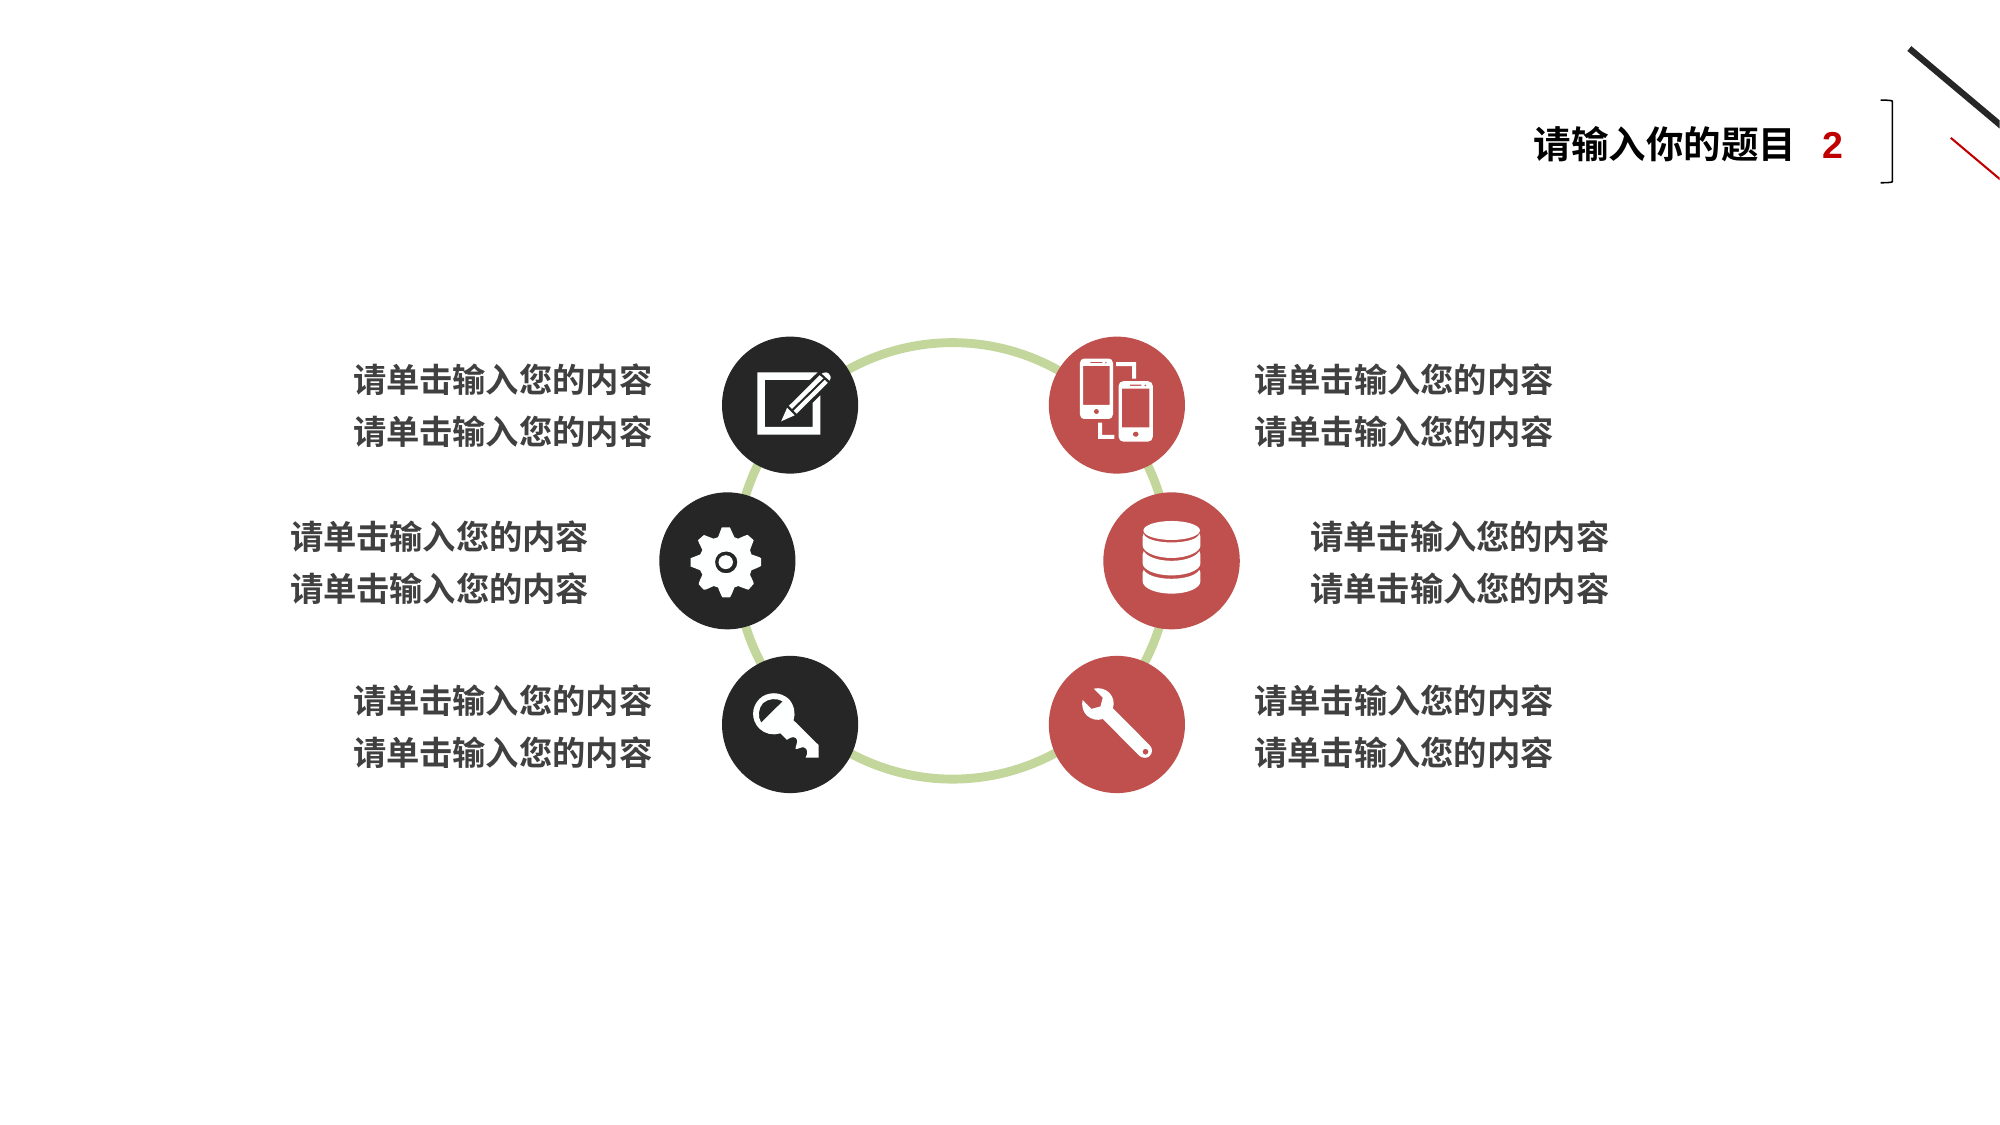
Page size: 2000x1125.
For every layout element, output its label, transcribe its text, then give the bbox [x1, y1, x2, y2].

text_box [1909, 48, 2000, 192]
text_box 请单击输入您的内容 请单击输入您的内容 [1226, 649, 1582, 790]
text_box 请单击输入您的内容 请单击输入您的内容 [325, 329, 680, 469]
text_box [1880, 99, 1894, 184]
text_box 请单击输入您的内容 请单击输入您的内容 [1282, 486, 1638, 627]
text_box 请单击输入您的内容 请单击输入您的内容 [1226, 329, 1582, 469]
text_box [721, 655, 859, 794]
text_box 请单击输入您的内容 请单击输入您的内容 [325, 649, 680, 790]
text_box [1048, 336, 1186, 474]
text_box [747, 342, 1158, 780]
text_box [1103, 492, 1241, 630]
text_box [721, 336, 859, 474]
text_box 请单击输入您的内容 请单击输入您的内容 [262, 486, 617, 627]
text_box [1048, 655, 1186, 794]
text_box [659, 492, 796, 630]
text_box 请输入你的题目 2 [1518, 113, 1858, 174]
